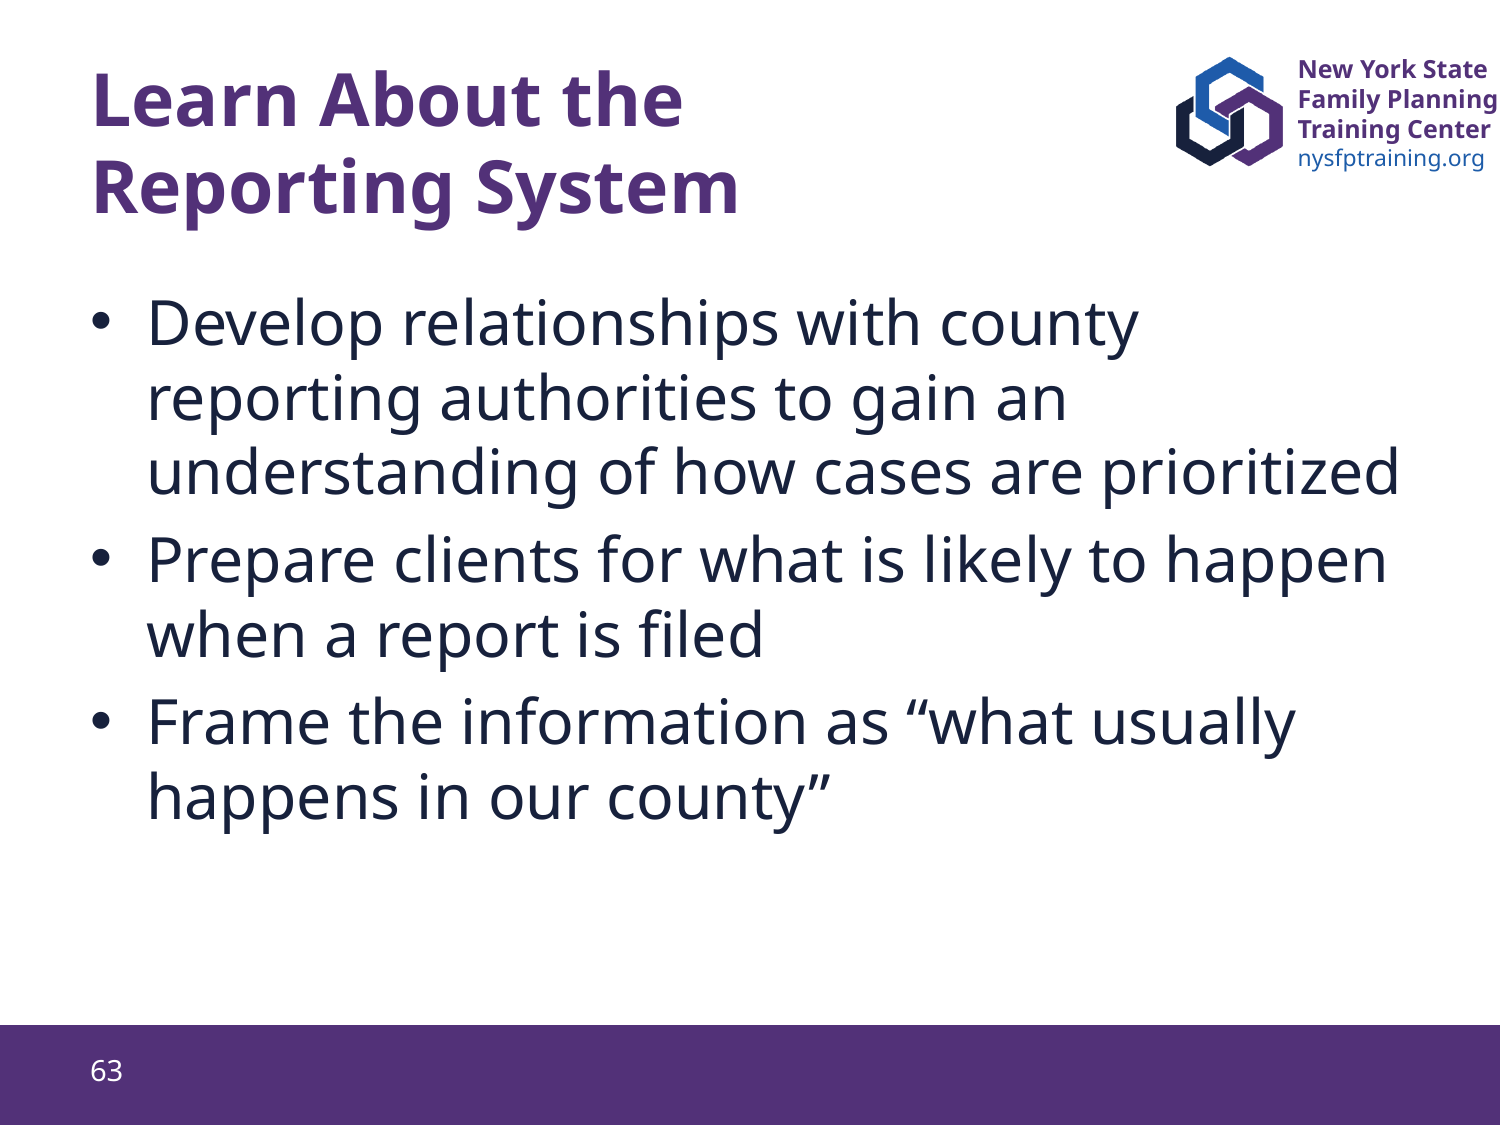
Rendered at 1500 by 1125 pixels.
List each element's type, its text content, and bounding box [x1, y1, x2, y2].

list Develop relationships with county reporting authorities to gain an understanding of how cases are prioritized Prepare clients for what is likely to happen when a report is filed Frame the information as “what usually happens in our county” [75, 275, 1425, 975]
title Learn About the Reporting System [75, 45, 775, 275]
picture [1175, 55, 1284, 168]
slide_number 63 [75, 1042, 285, 1103]
